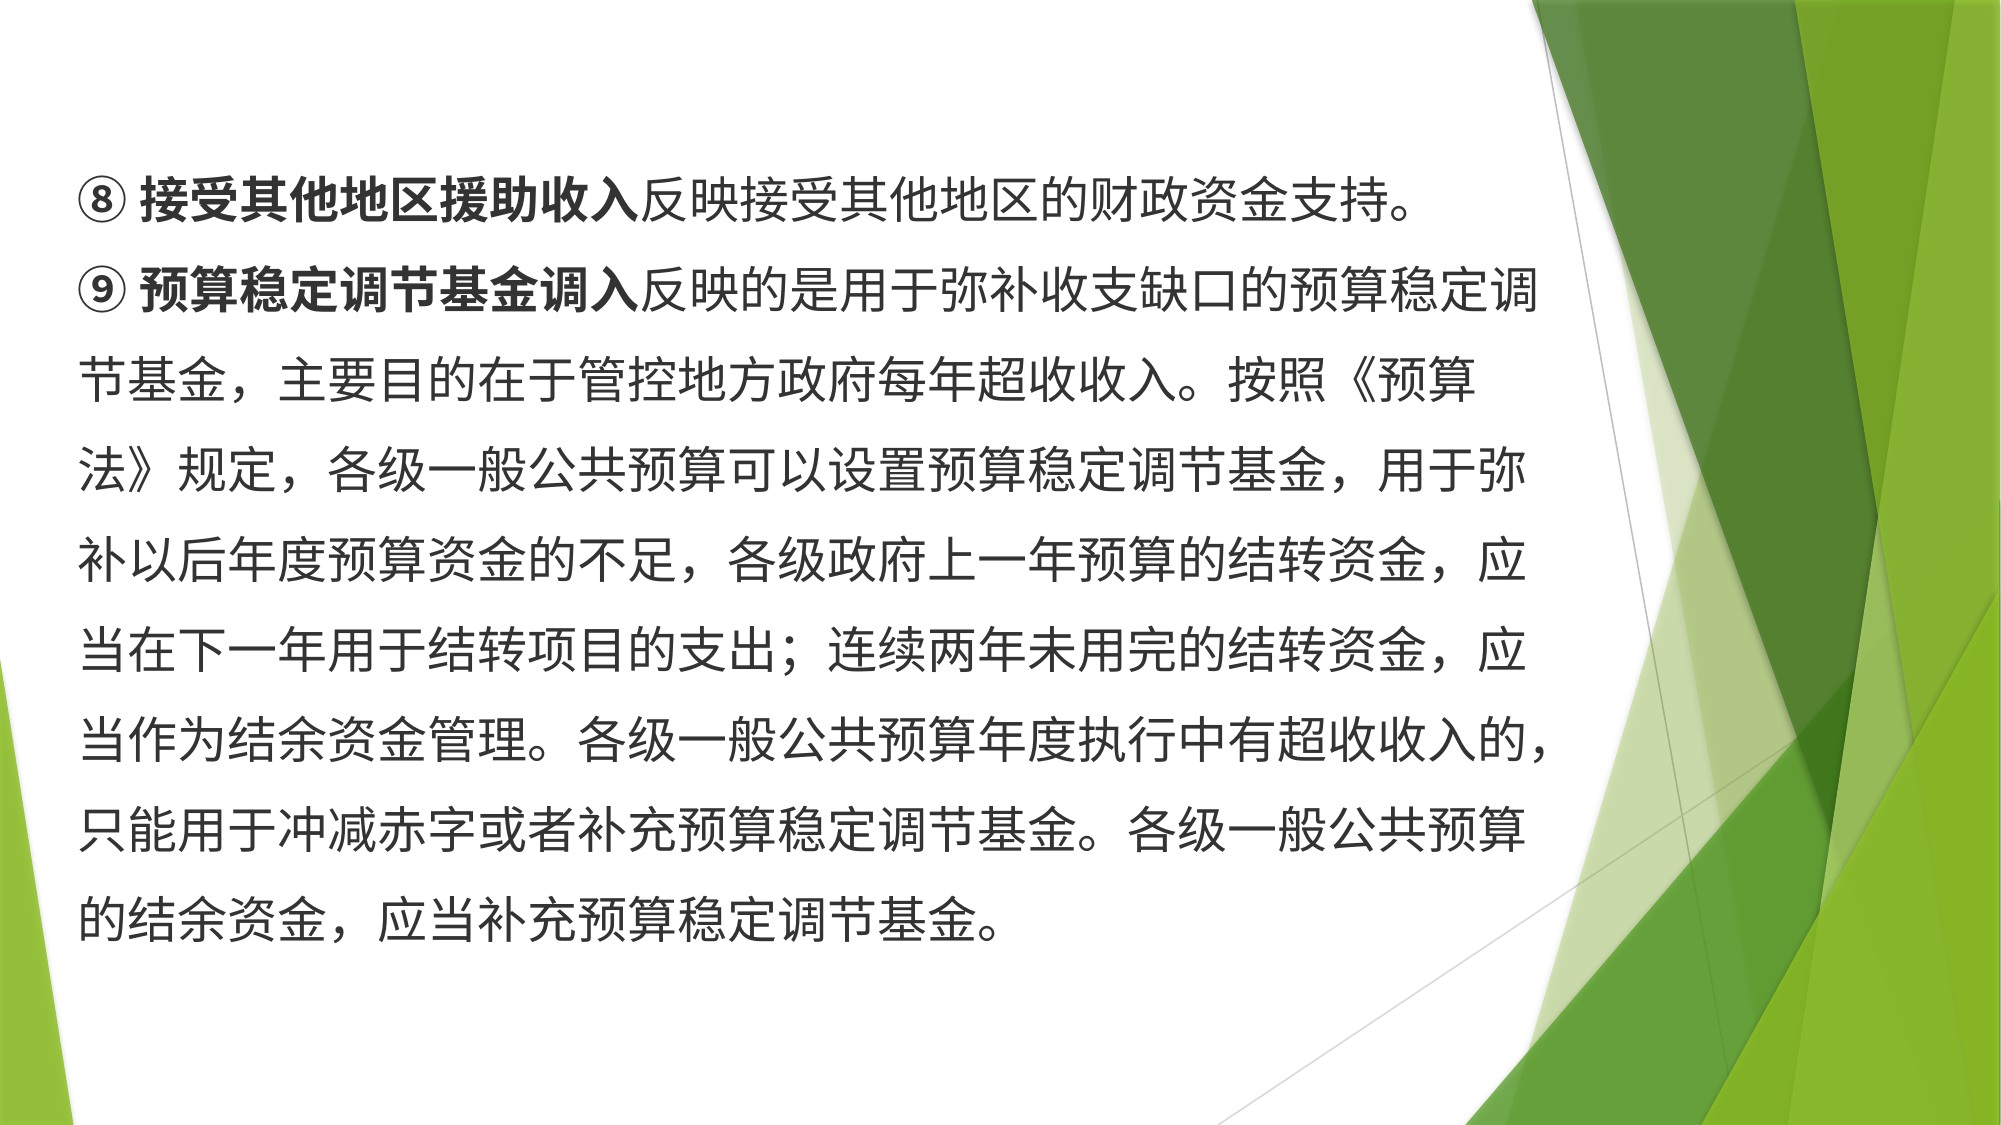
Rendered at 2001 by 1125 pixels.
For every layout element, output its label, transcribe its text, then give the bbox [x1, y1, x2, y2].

text_box ⑧接受其他地区援助收入反映接受其他地区的财政资金支持。 ⑨预算稳定调节基金调入反映的是用于弥补收支缺口的预算稳定调节基金，主要目的在于管控地方政府每年超收收入。按照《预算法》规定，各级一般公共预算可以设置预算稳定调节基金，用于弥补以后年度预算资金的不足，各级政府上一年预算的结转资金，应当在下一年用于结转项目的支出；连续两年未用完的结转资金，应当作为结余资金管理。各级一般公共预算年度执行中有超收收入的，只能用于冲减赤字或者补充预算稳定调节基金。各级一般公共预算的结余资金，应当补充预算稳定调节基金。 [62, 131, 1568, 956]
